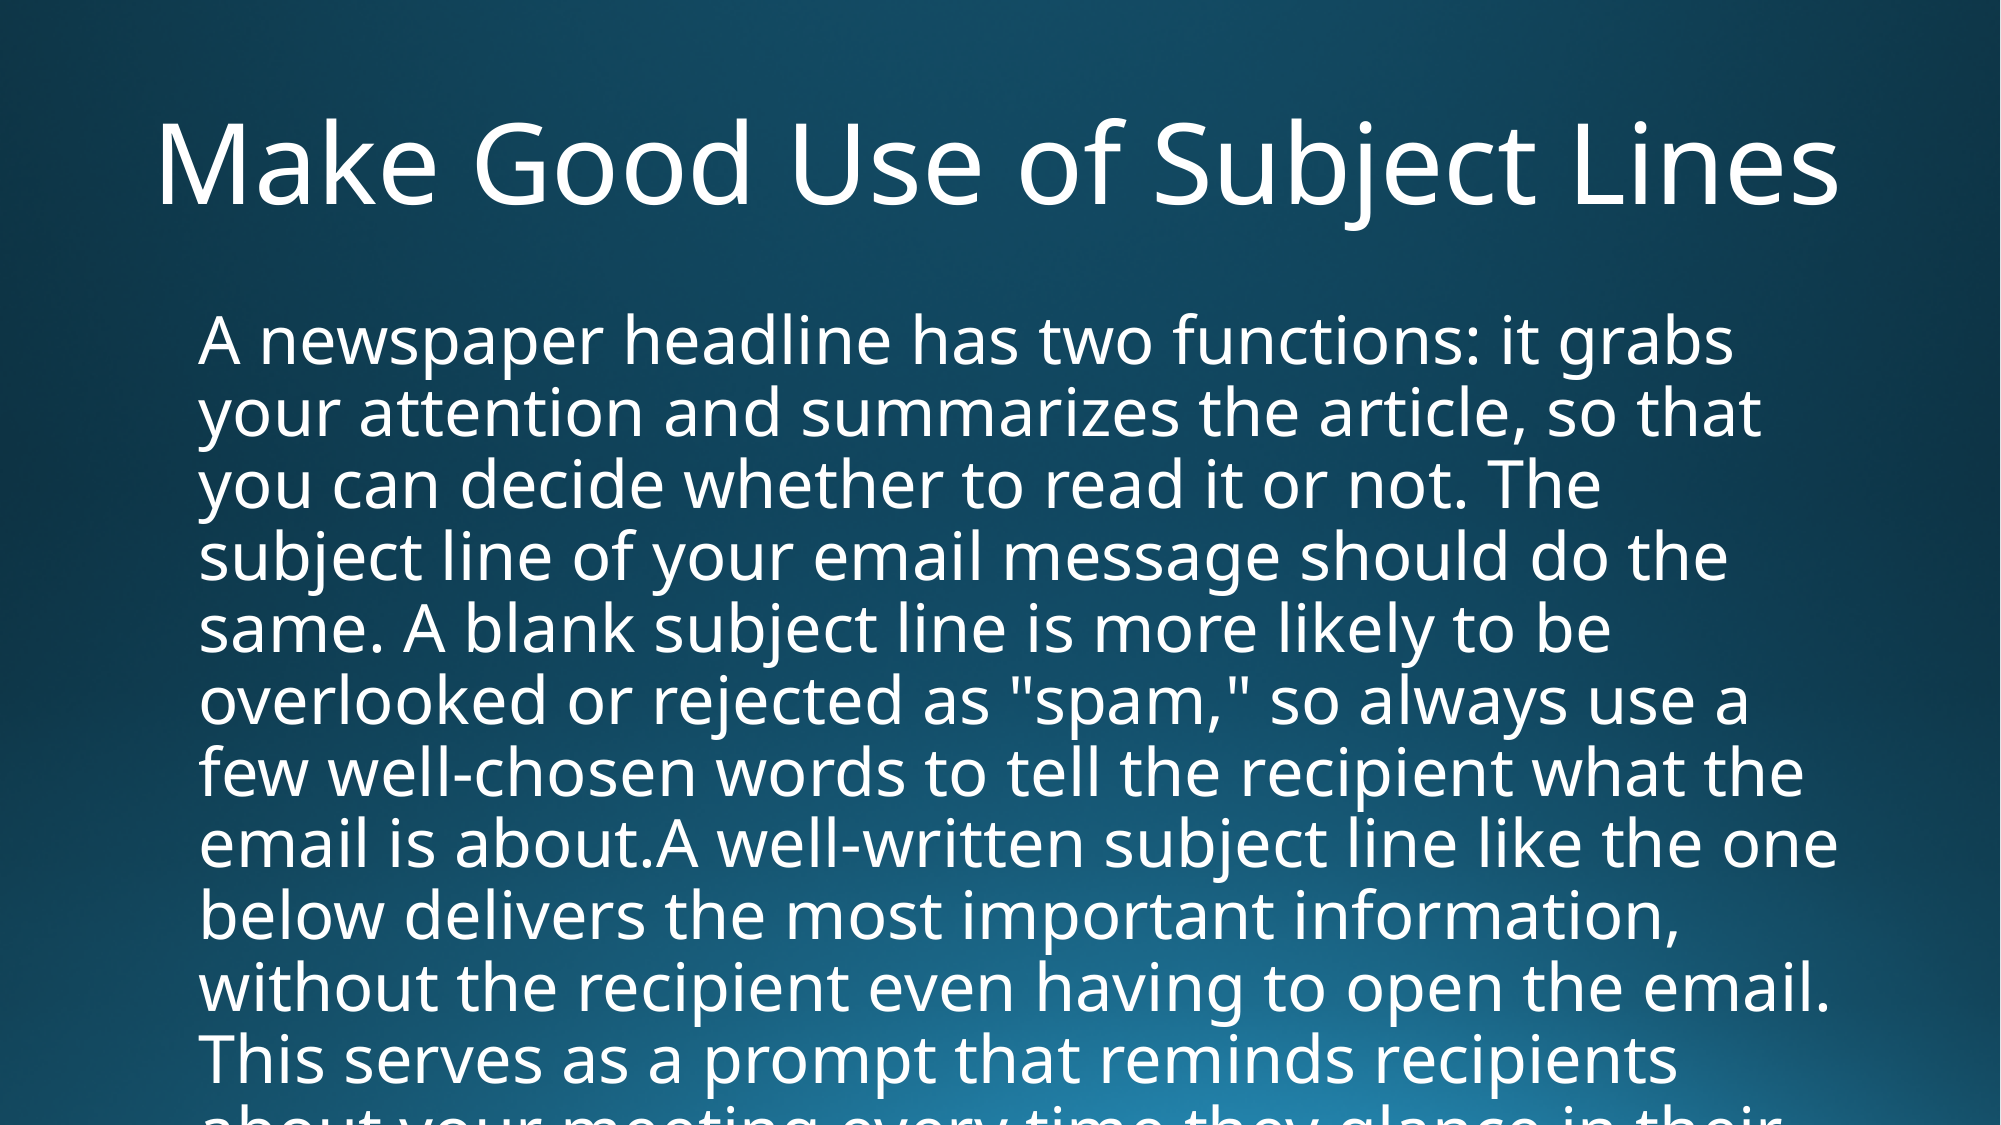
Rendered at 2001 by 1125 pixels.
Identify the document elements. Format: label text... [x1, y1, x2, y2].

picture [0, 0, 2001, 1125]
title Make Good Use of Subject Lines [137, 59, 1863, 278]
list A newspaper headline has two functions: it grabs your attention and summarizes the article, so that you can decide whether to read it or not. The subject line of your email message should do the same. A blank subject line is more likely to be overlooked or rejected as "spam," so always use a few well-chosen words to tell the recipient what the email is about.A well-written subject line like the one below delivers the most important information, without the recipient even having to open the email. This serves as a prompt that reminds recipients about your meeting every time they glance in their inbox. [183, 299, 1863, 1014]
